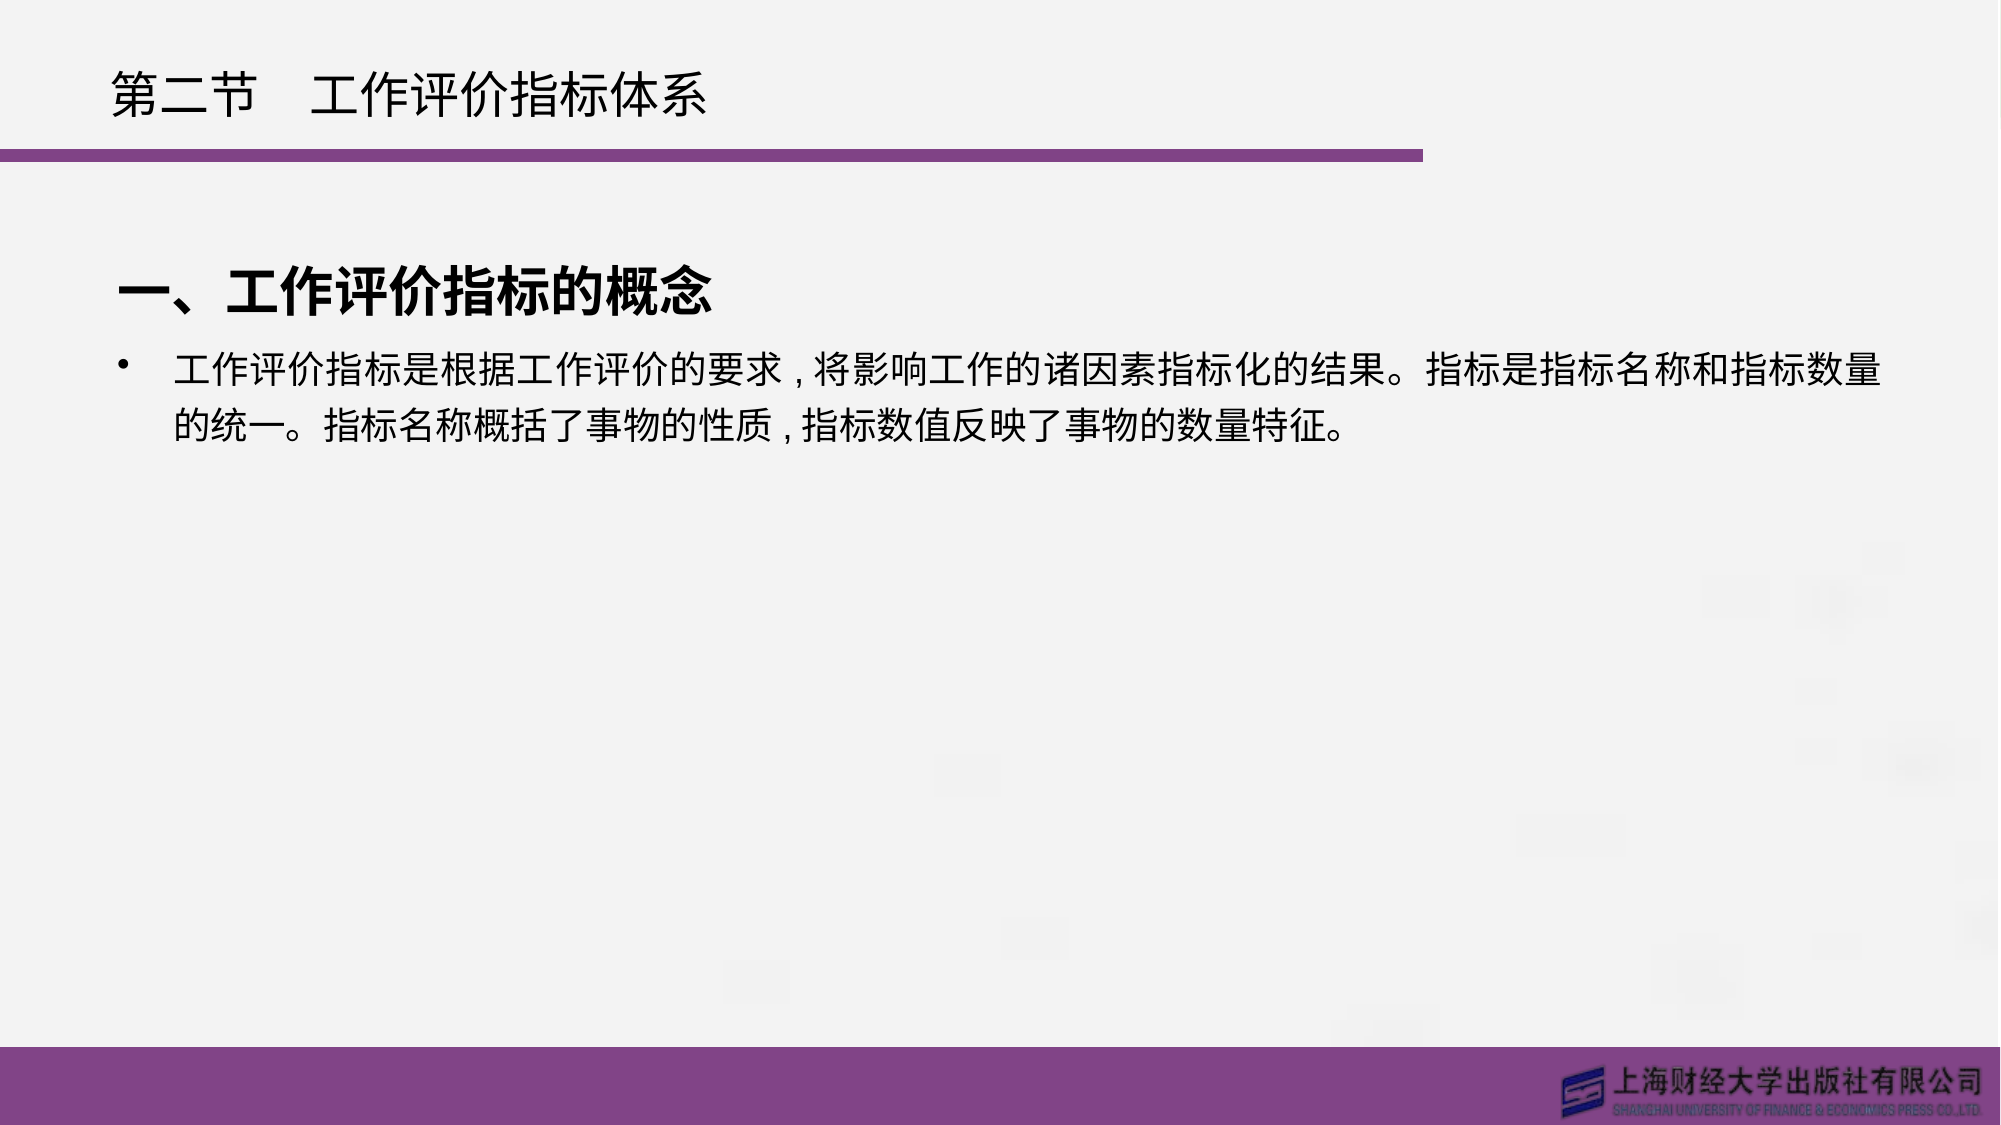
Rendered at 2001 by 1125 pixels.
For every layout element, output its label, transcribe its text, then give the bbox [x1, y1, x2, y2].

title 第二节 工作评价指标体系 [94, 42, 1451, 146]
picture [0, 0, 2001, 1125]
list 一、工作评价指标的概念 工作评价指标是根据工作评价的要求,将影响工作的诸因素指标化的结果。指标是指标名称和指标数量的统一。指标名称概括了事物的性质,指标数值反映了事物的数量特征。 [102, 233, 1898, 1032]
